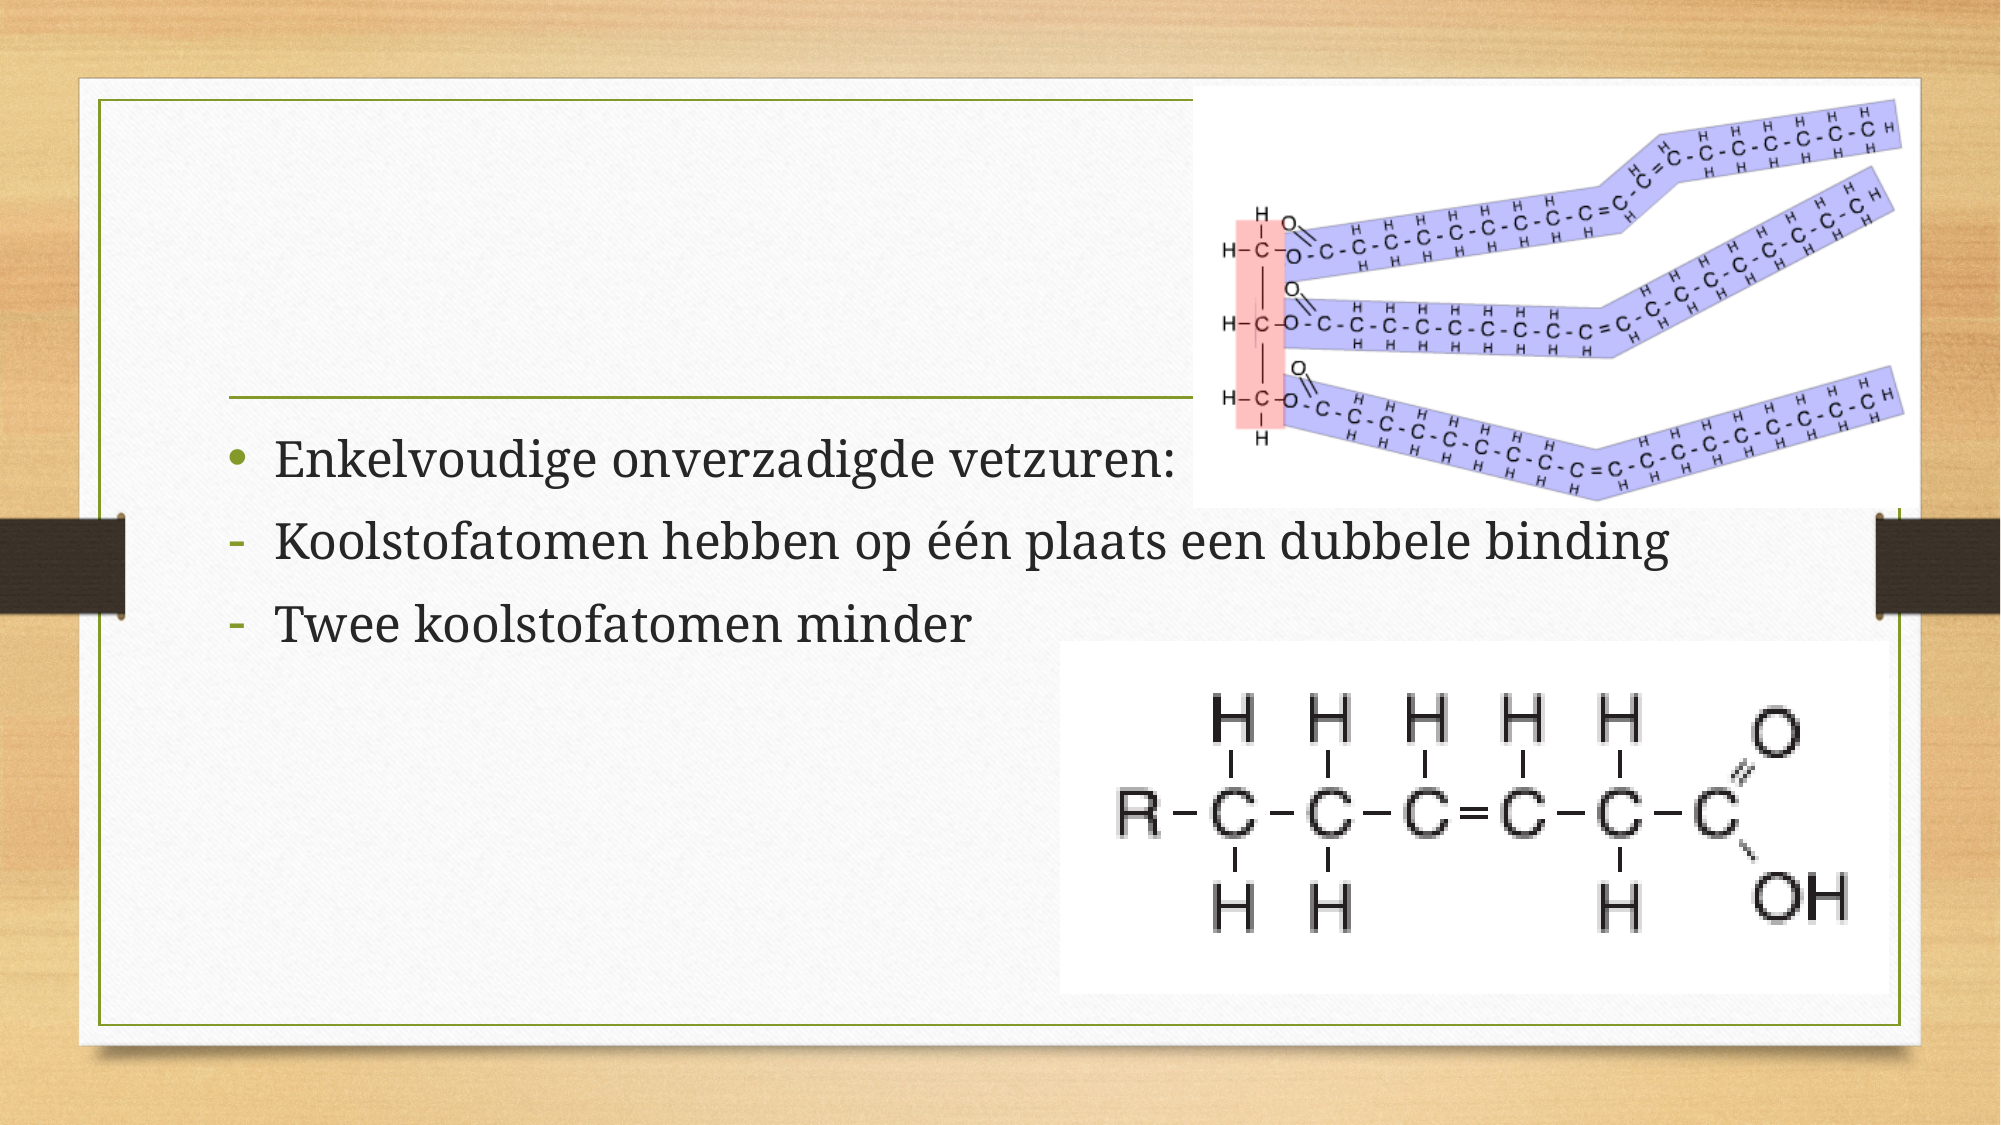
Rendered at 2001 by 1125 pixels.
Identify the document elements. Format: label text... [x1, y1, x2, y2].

picture [0, 0, 2001, 1125]
list Enkelvoudige onverzadigde vetzuren: Koolstofatomen hebben op één plaats een dubbele binding Twee koolstofatomen minder [212, 419, 1788, 964]
